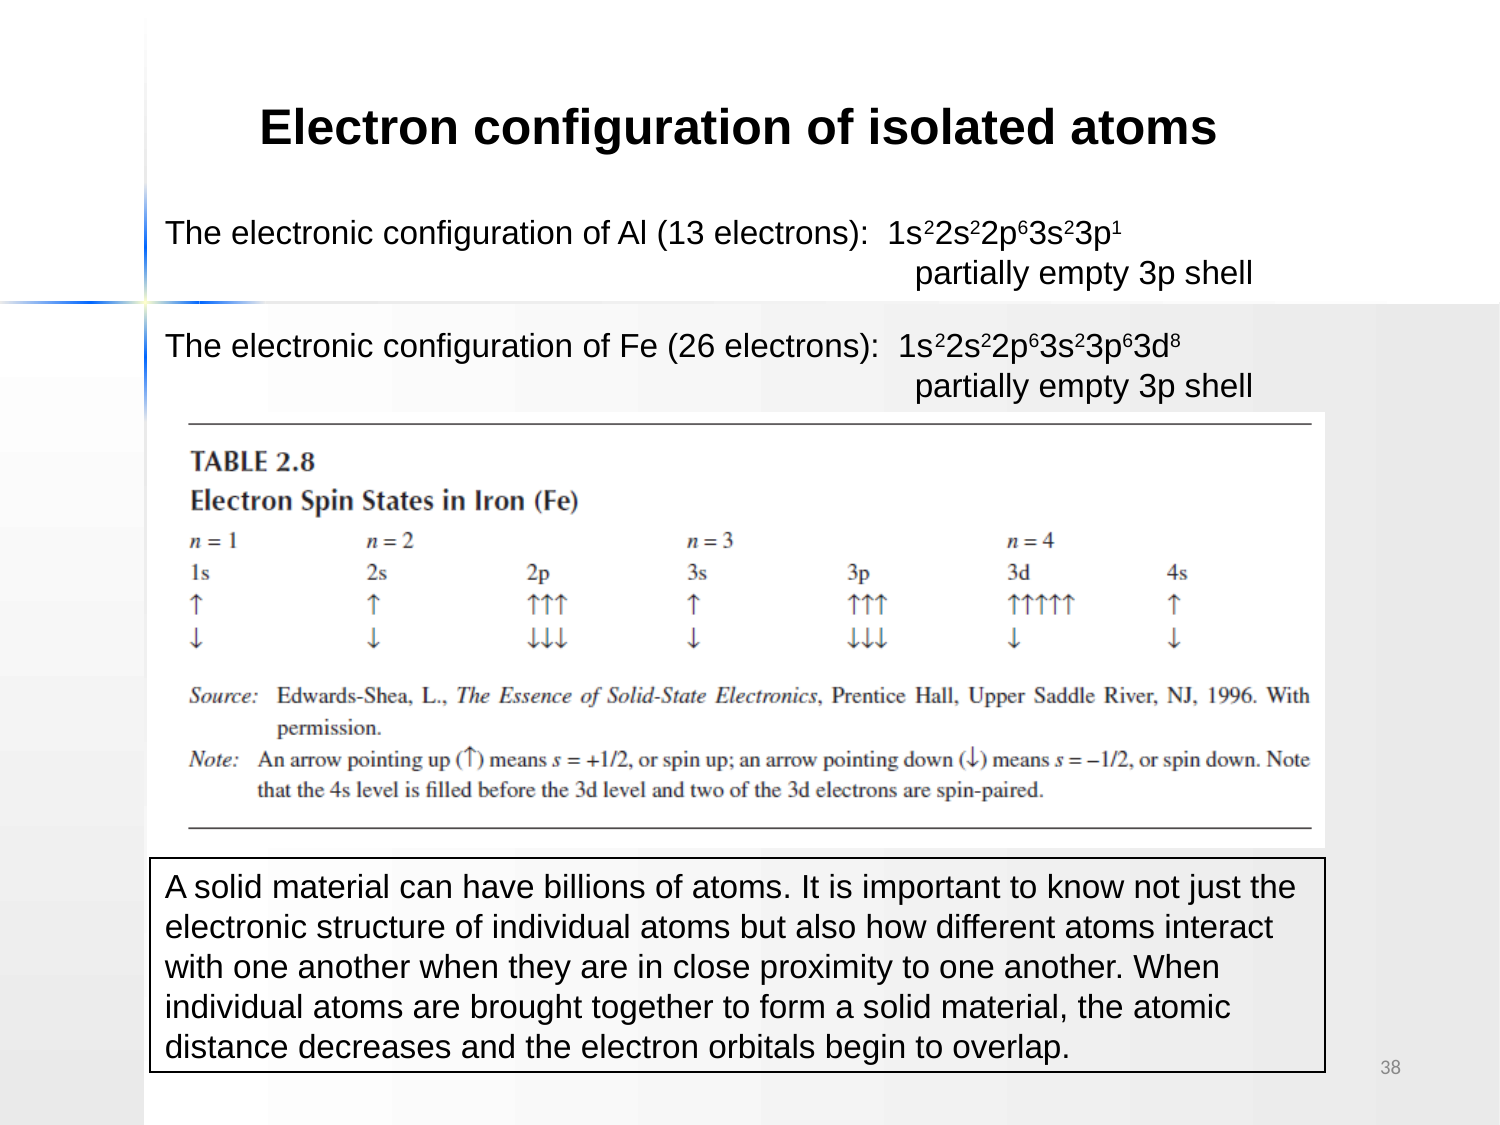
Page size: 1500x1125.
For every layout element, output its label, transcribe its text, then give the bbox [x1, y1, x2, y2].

text_box A solid material can have billions of atoms. It is important to know not just the electronic structure of individual atoms but also how different atoms interact with one another when they are in close proximity to one another. When individual atoms are brought together to form a solid material, the atomic distance decreases and the electron orbitals begin to overlap. [150, 857, 1325, 1073]
picture [176, 412, 1326, 848]
text_box The electronic configuration of Al (13 electrons): 1s22s22p63s23p1 partially empty 3p shell [149, 204, 1438, 299]
text_box Electron configuration of isolated atoms [244, 86, 1234, 162]
text_box The electronic configuration of Fe (26 electrons): 1s22s22p63s23p63d8 partially empty 3p shell [150, 316, 1463, 412]
